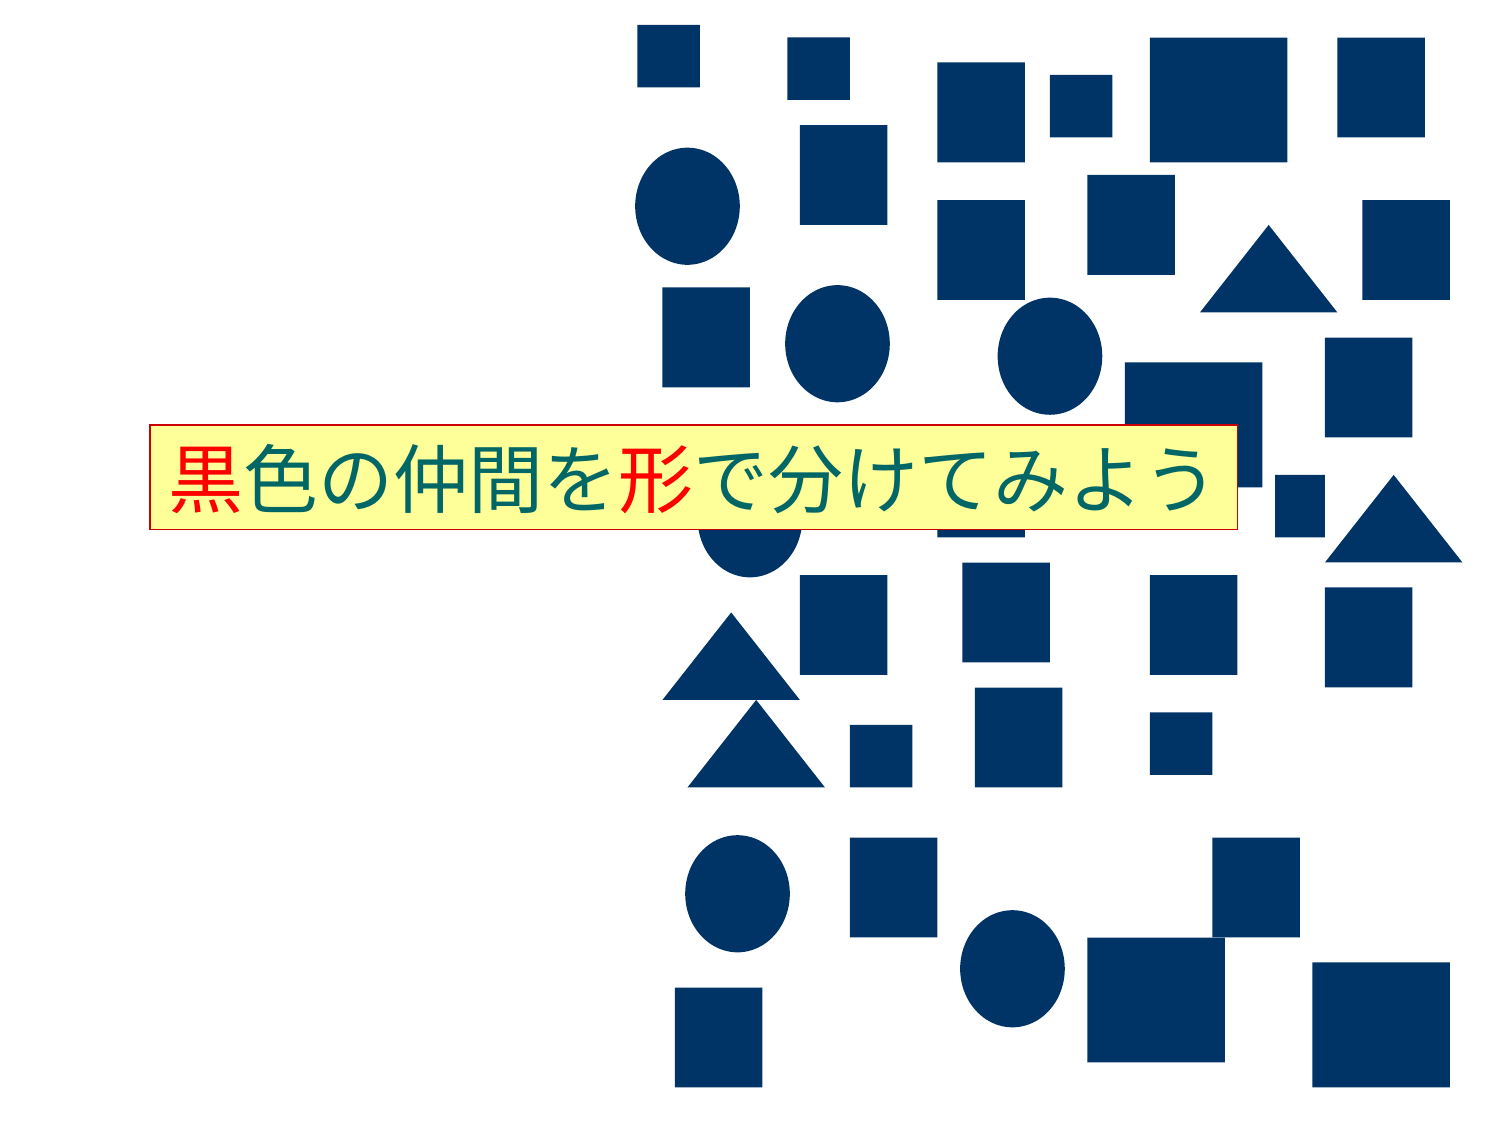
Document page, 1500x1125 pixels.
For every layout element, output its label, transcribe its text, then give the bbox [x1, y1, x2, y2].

text_box 黒色の仲間を形で分けてみよう [150, 424, 632, 530]
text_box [637, 24, 1463, 1088]
